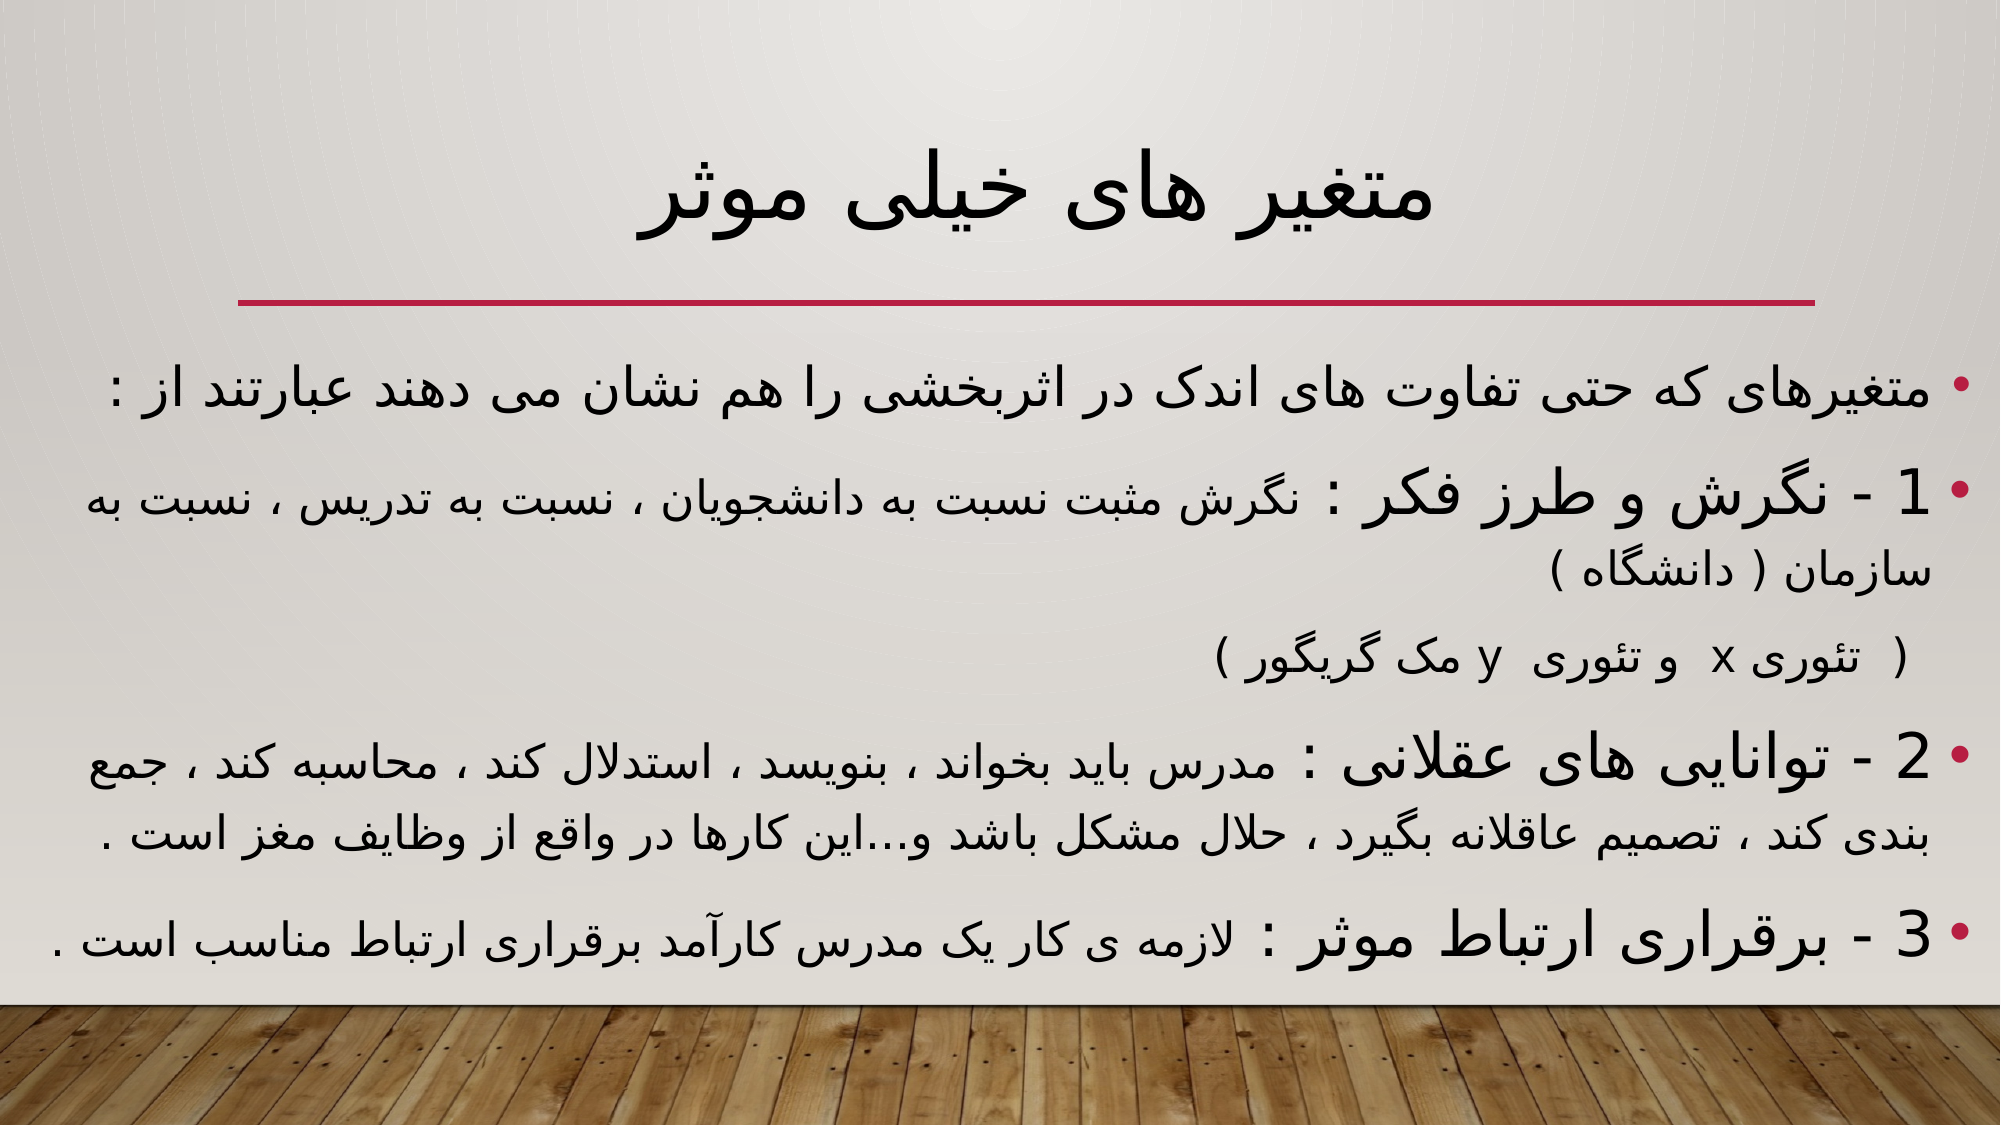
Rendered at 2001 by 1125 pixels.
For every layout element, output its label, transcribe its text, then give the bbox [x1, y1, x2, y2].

title متغیر های خیلی موثر [238, 131, 1814, 305]
list متغیرهای که حتی تفاوت های اندک در اثربخشی را هم نشان می دهند عبارتند از : 1 - نگرش و طرز فکر : نگرش مثبت نسبت به دانشجویان ، نسبت به تدریس ، نسبت به سازمان ( دانشگاه ) ( تئوری x و تئوری y مک گریگور ) 2 - توانایی های عقلانی : مدرس باید بخواند ، بنویسد ، استدلال کند ، محاسبه کند ، جمع بندی کند ، تصمیم عاقلانه بگیرد ، حلال مشکل باشد و...این کارها در واقع از وظایف مغز است . 3 - برقراری ارتباط موثر : لازمه ی کار یک مدرس کارآمد برقراری ارتباط مناسب است . [28, 330, 1985, 993]
picture [0, 1005, 2000, 1125]
